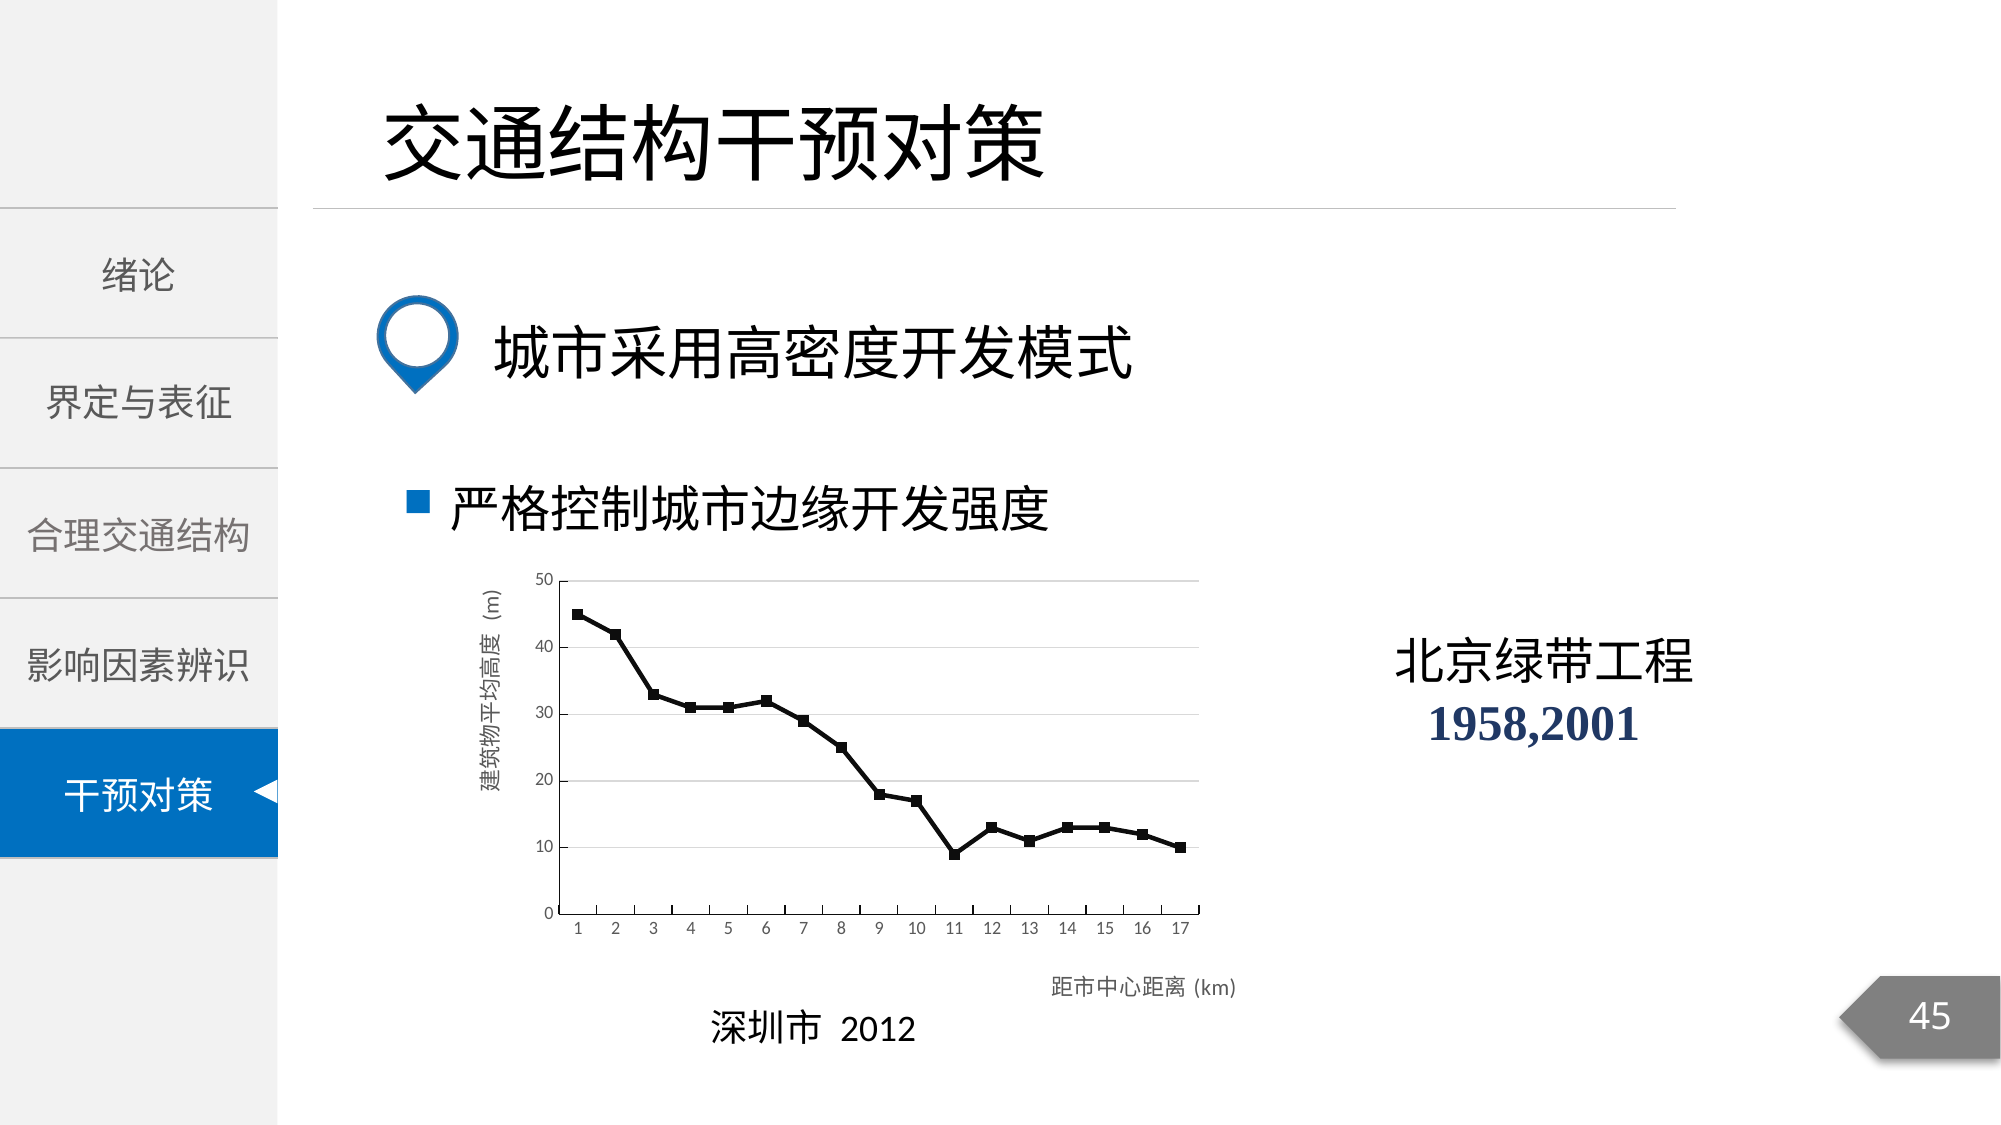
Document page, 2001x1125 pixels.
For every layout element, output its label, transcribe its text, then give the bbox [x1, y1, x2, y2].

text_box 严格控制城市边缘开发强度 [388, 439, 1066, 545]
text_box 深圳市 2012 [695, 1020, 931, 1057]
chart [449, 562, 1242, 1020]
text_box 北京绿带工程 [1380, 622, 1710, 698]
text_box 1958,2001 [1412, 682, 1655, 758]
